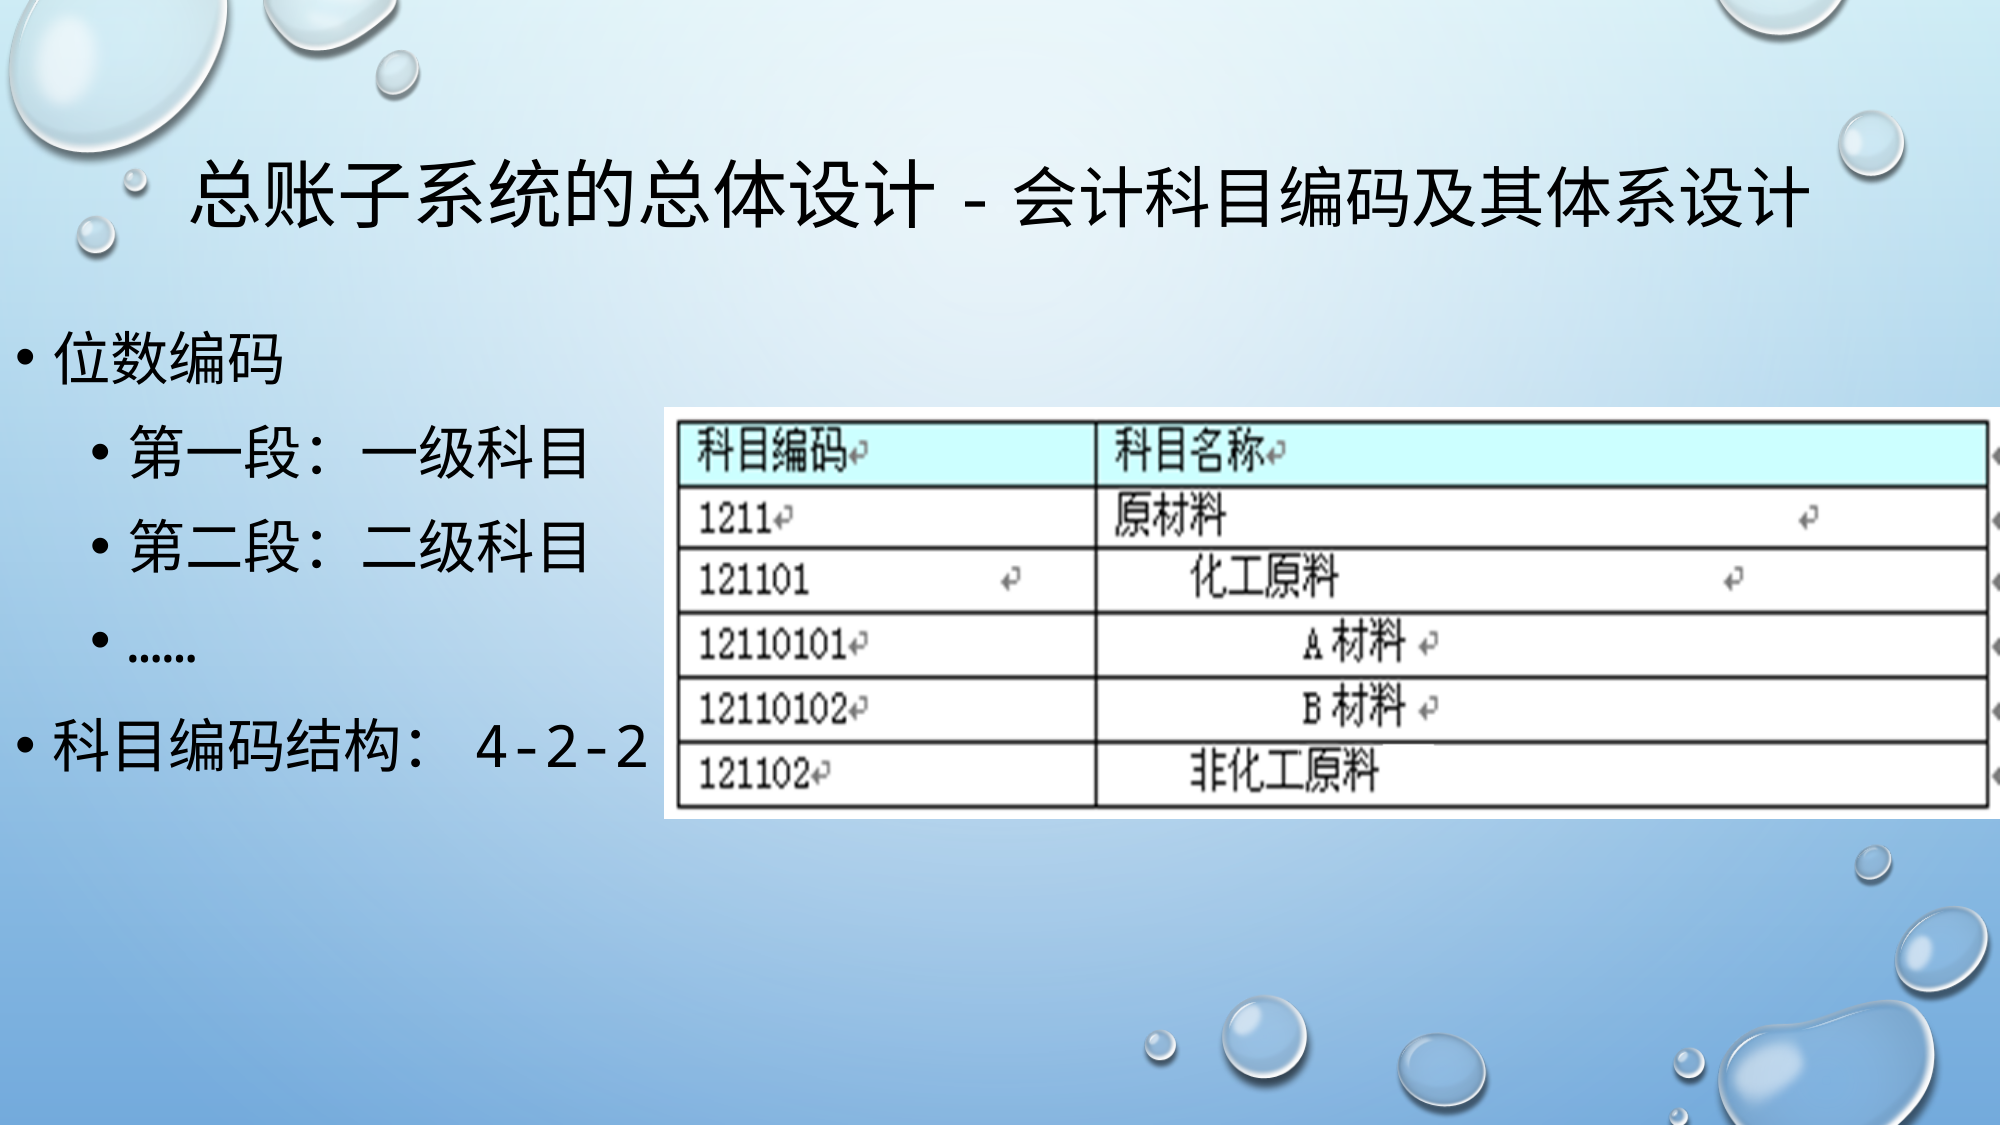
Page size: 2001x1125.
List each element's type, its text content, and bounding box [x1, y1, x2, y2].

picture [0, 0, 2000, 1125]
list 位数编码 第一段：一级科目 第二段：二级科目 …… 科目编码结构：4-2-2 [0, 300, 778, 927]
title 总账子系统的总体设计-会计科目编码及其体系设计 [149, 67, 1851, 329]
